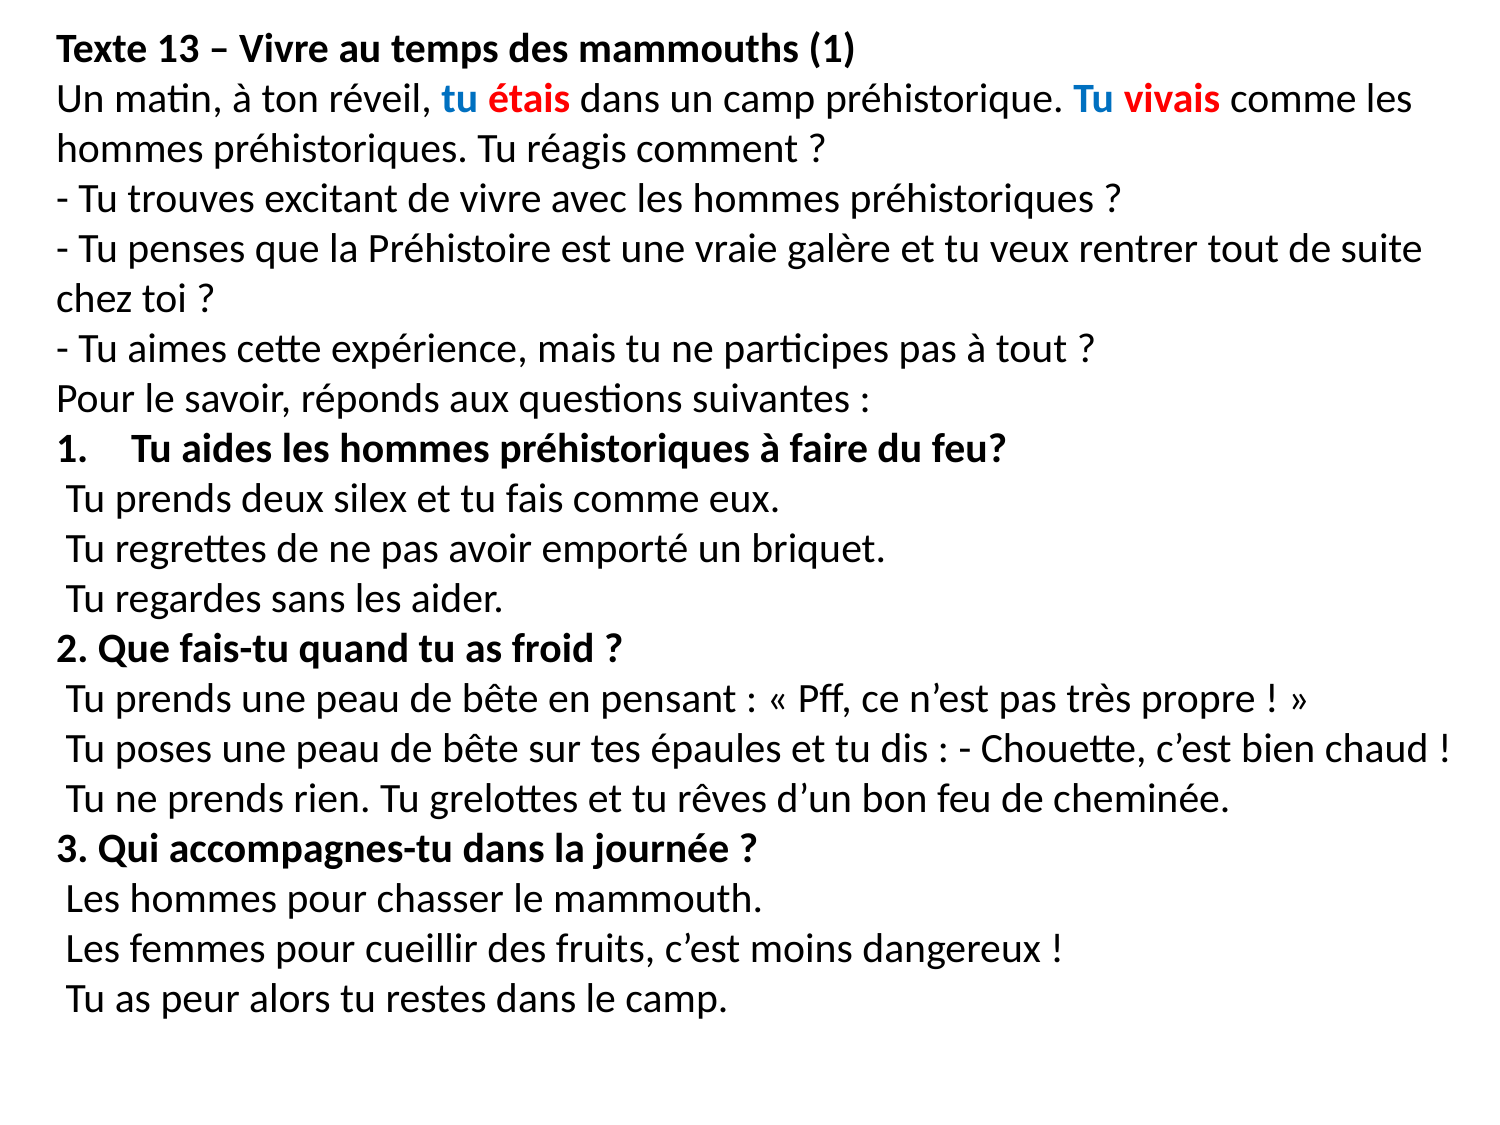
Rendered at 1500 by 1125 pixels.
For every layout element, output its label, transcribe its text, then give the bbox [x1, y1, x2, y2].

text_box Texte 13 – Vivre au temps des mammouths (1) Un matin, à ton réveil, tu étais dans un camp préhistorique. Tu vivais comme les hommes préhistoriques. Tu réagis comment ? - Tu trouves excitant de vivre avec les hommes préhistoriques ? - Tu penses que la Préhistoire est une vraie galère et tu veux rentrer tout de suite chez toi ? - Tu aimes cette expérience, mais tu ne participes pas à tout ? Pour le savoir, réponds aux questions suivantes : Tu aides les hommes préhistoriques à faire du feu? Tu prends deux silex et tu fais comme eux. Tu regrettes de ne pas avoir emporté un briquet. Tu regardes sans les aider. 2. Que fais-tu quand tu as froid ? Tu prends une peau de bête en pensant : « Pff, ce n’est pas très propre ! » Tu poses une peau de bête sur tes épaules et tu dis : - Chouette, c’est bien chaud ! Tu ne prends rien. Tu grelottes et tu rêves d’un bon feu de cheminée. 3. Qui accompagnes-tu dans la journée ? Les hommes pour chasser le mammouth. Les femmes pour cueillir des fruits, c’est moins dangereux ! Tu as peur alors tu restes dans le camp. [41, 13, 1471, 1029]
